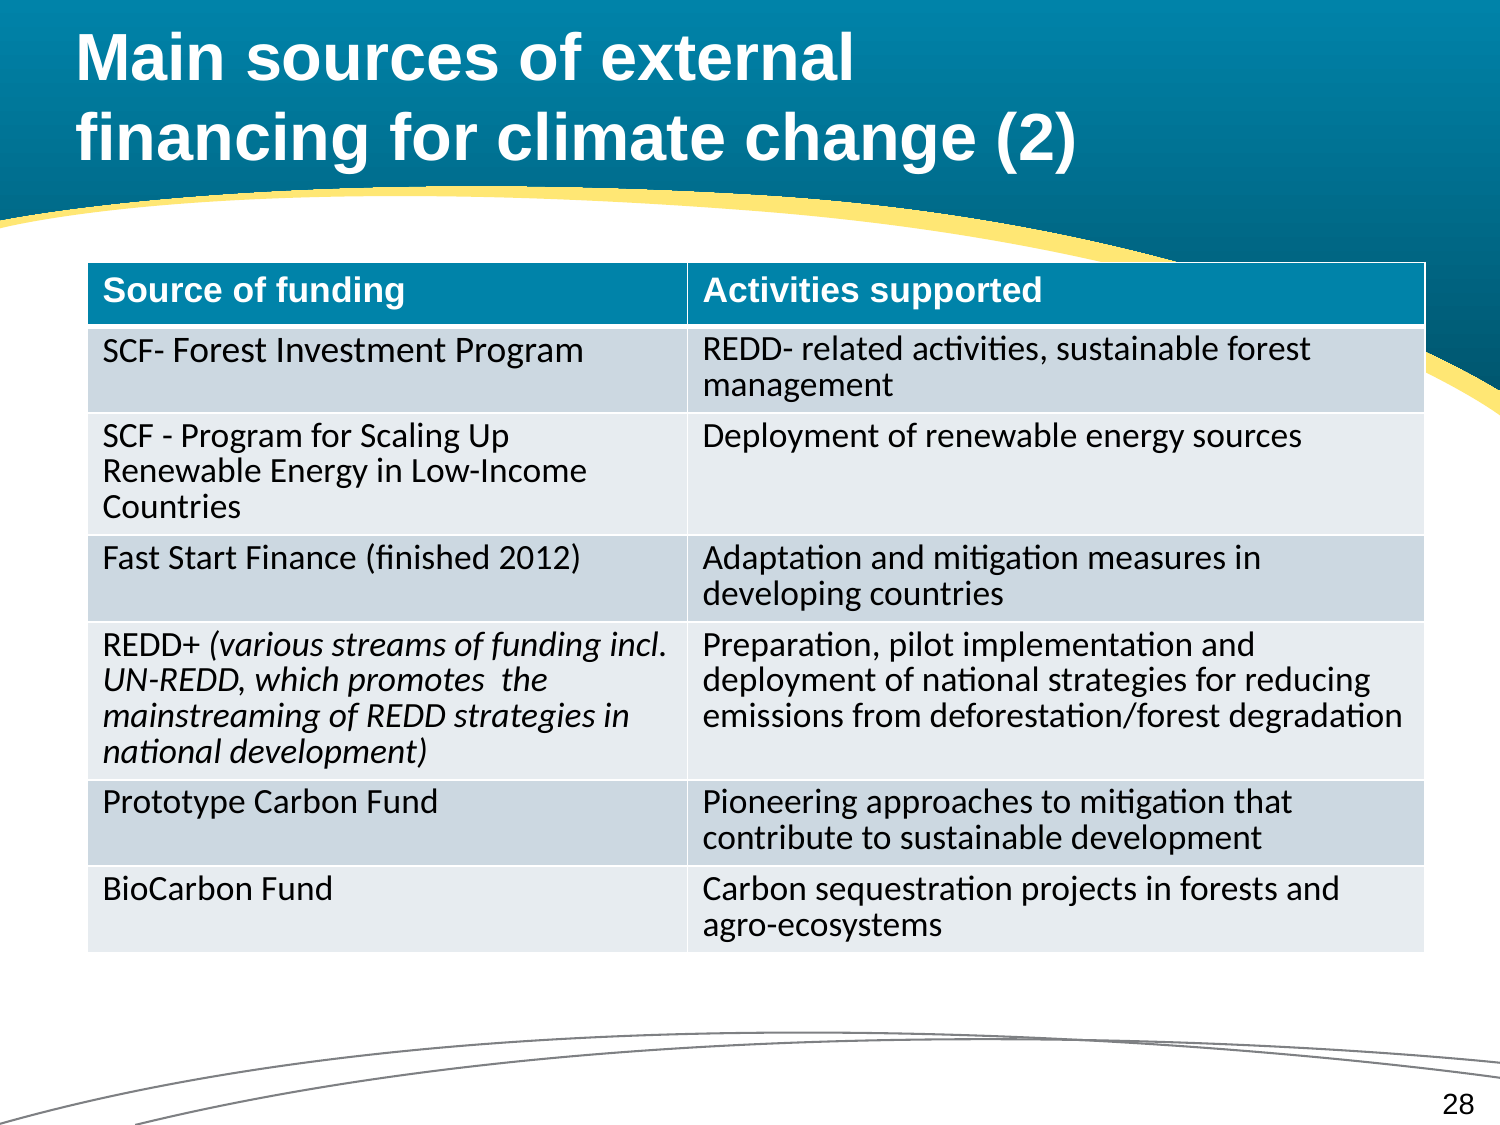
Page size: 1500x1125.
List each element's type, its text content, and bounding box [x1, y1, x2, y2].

table_cell REDD- related activities, sustainable forest management [688, 329, 1424, 412]
table_cell Pioneering approaches to mitigation that contribute to sustainable development [688, 781, 1424, 865]
table_cell Fast Start Finance (finished 2012) [88, 536, 687, 621]
table_cell REDD+ (various streams of funding incl. UN-REDD, which promotes the mainstreaming of REDD strategies in national development) [88, 623, 687, 779]
slide_number 28 [1124, 1084, 1476, 1113]
table_cell Carbon sequestration projects in forests and agro-ecosystems [688, 867, 1424, 952]
table_cell BioCarbon Fund [88, 867, 687, 952]
title Main sources of external financing for climate change (2) [74, 0, 1476, 188]
table_cell Adaptation and mitigation measures in developing countries [688, 536, 1424, 621]
table_cell Preparation, pilot implementation and deployment of national strategies for reducing emissions from deforestation/forest degradation [688, 623, 1424, 779]
table_cell Prototype Carbon Fund [88, 781, 687, 865]
table_cell SCF - Program for Scaling Up Renewable Energy in Low-Income Countries [88, 414, 687, 534]
table_header Activities supported [688, 263, 1424, 324]
table_cell Deployment of renewable energy sources [688, 414, 1424, 534]
table_header Source of funding [88, 263, 687, 324]
table_cell SCF- Forest Investment Program [88, 329, 687, 412]
